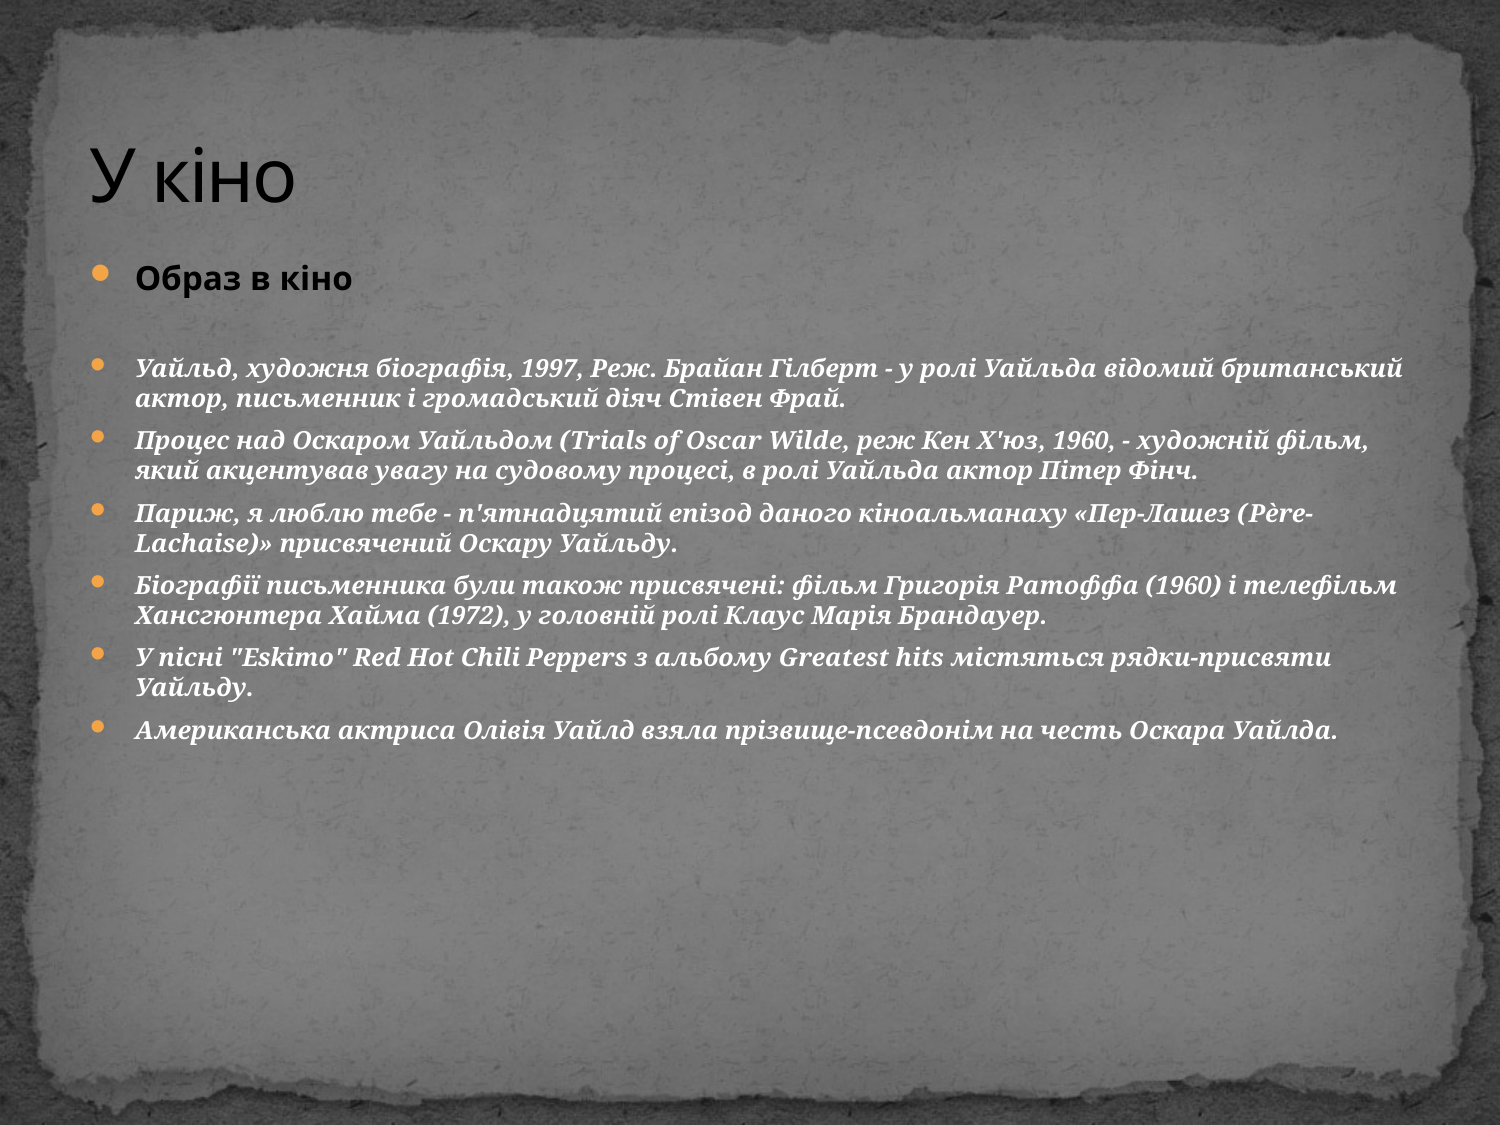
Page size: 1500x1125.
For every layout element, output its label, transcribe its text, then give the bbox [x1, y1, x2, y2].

list Образ в кіно Уайльд, художня біографія, 1997, Реж. Брайан Гілберт - у ролі Уайльда відомий британський актор, письменник і громадський діяч Стівен Фрай. Процес над Оскаром Уайльдом (Trials of Oscar Wilde, реж Кен Х'юз, 1960, - художній фільм, який акцентував увагу на судовому процесі, в ролі Уайльда актор Пітер Фінч. Париж, я люблю тебе - п'ятнадцятий епізод даного кіноальманаху «Пер-Лашез (Père-Lachaise)» присвячений Оскару Уайльду. Біографії письменника були також присвячені: фільм Григорія Ратоффа (1960) і телефільм Хансгюнтера Хайма (1972), у головній ролі Клаус Марія Брандауер. У пісні "Eskimo" Red Hot Chili Peppers з альбому Greatest hits містяться рядки-присвяти Уайльду. Американська актриса Олівія Уайлд взяла прізвище-псевдонім на честь Оскара Уайлда. [75, 249, 1425, 1000]
title У кіно [74, 24, 1425, 225]
